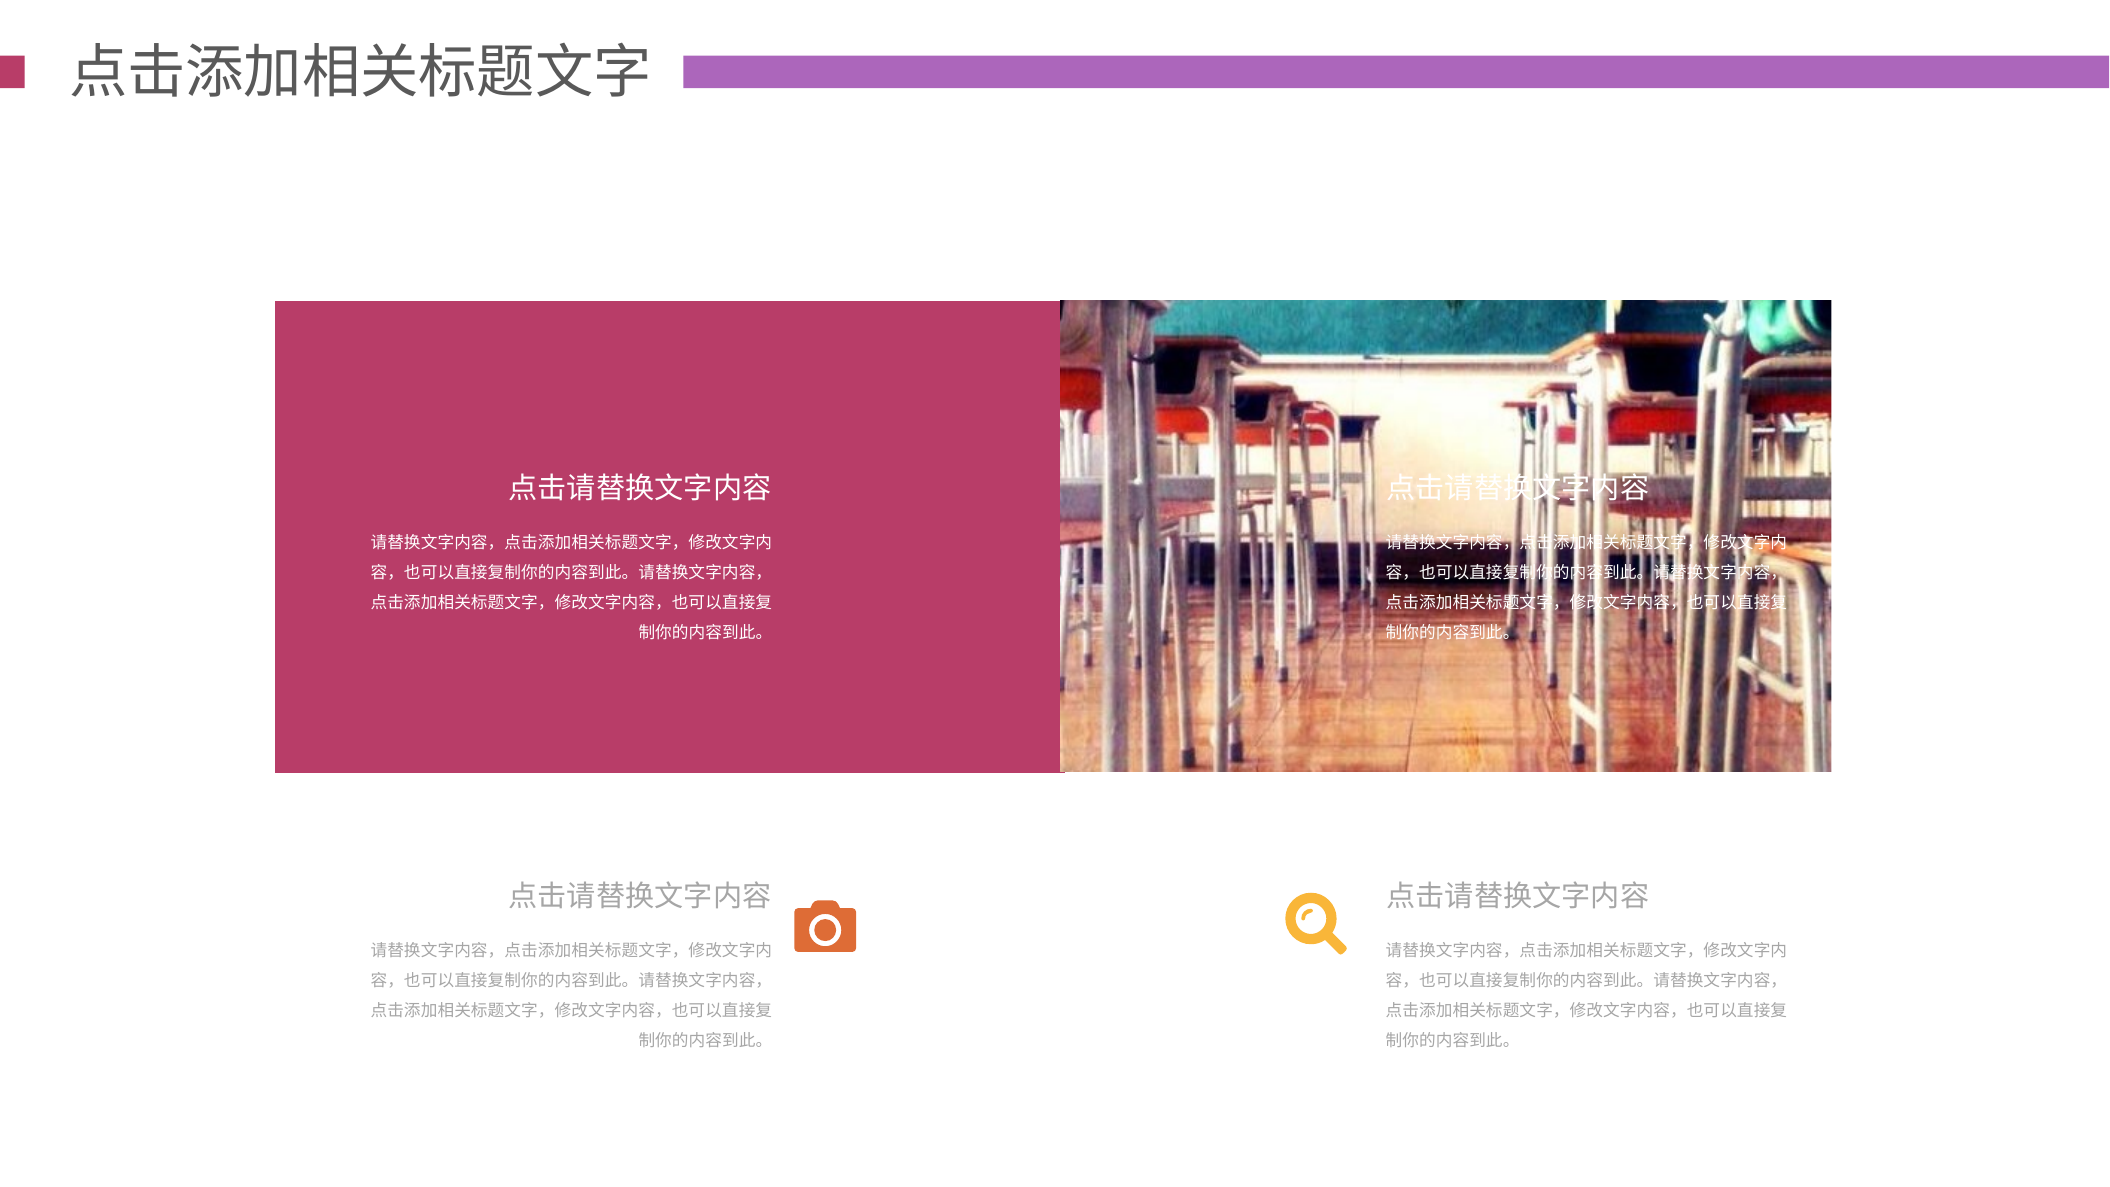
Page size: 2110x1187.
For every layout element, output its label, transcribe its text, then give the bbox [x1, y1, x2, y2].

text_box 点击请替换文字内容 [491, 461, 788, 513]
text_box 请替换文字内容，点击添加相关标题文字，修改文字内容，也可以直接复制你的内容到此。请替换文字内容，点击添加相关标题文字，修改文字内容，也可以直接复制你的内容到此。 [1369, 514, 1814, 651]
text_box 点击请替换文字内容 [1370, 461, 1667, 513]
text_box [274, 300, 1065, 773]
text_box 请替换文字内容，点击添加相关标题文字，修改文字内容，也可以直接复制你的内容到此。请替换文字内容，点击添加相关标题文字，修改文字内容，也可以直接复制你的内容到此。 [344, 514, 789, 651]
text_box 请替换文字内容，点击添加相关标题文字，修改文字内容，也可以直接复制你的内容到此。请替换文字内容，点击添加相关标题文字，修改文字内容，也可以直接复制你的内容到此。 [1369, 921, 1814, 1058]
text_box 点击请替换文字内容 [1370, 869, 1667, 921]
text_box 请替换文字内容，点击添加相关标题文字，修改文字内容，也可以直接复制你的内容到此。请替换文字内容，点击添加相关标题文字，修改文字内容，也可以直接复制你的内容到此。 [344, 921, 789, 1058]
text_box 点击请替换文字内容 [491, 869, 788, 921]
text_box [1285, 892, 1347, 955]
text_box [794, 900, 857, 952]
text_box [1060, 300, 1832, 772]
text_box 点击添加相关标题文字 [54, 26, 667, 112]
